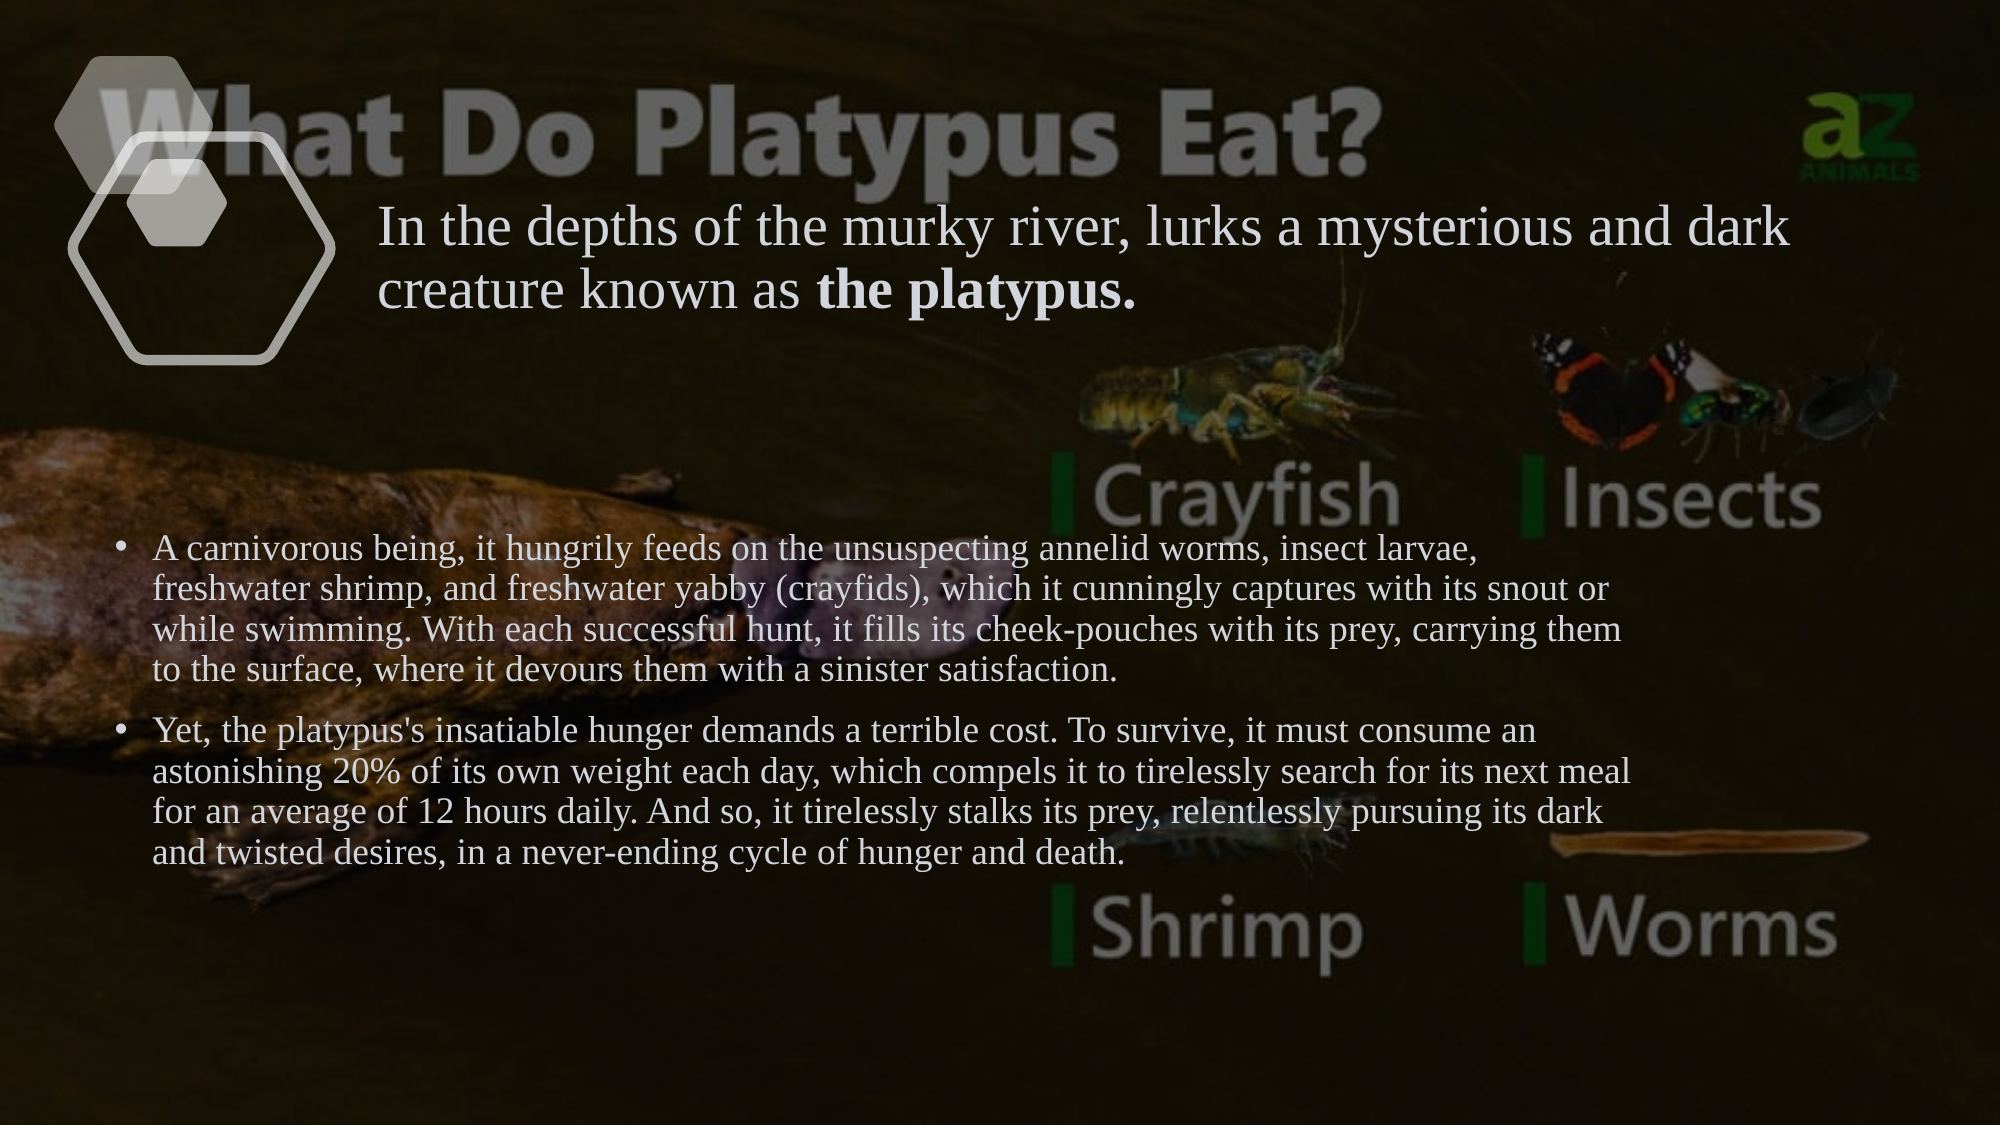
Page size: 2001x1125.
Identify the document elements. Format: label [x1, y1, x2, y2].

text_box [53, 56, 332, 361]
picture [0, 0, 2000, 1125]
